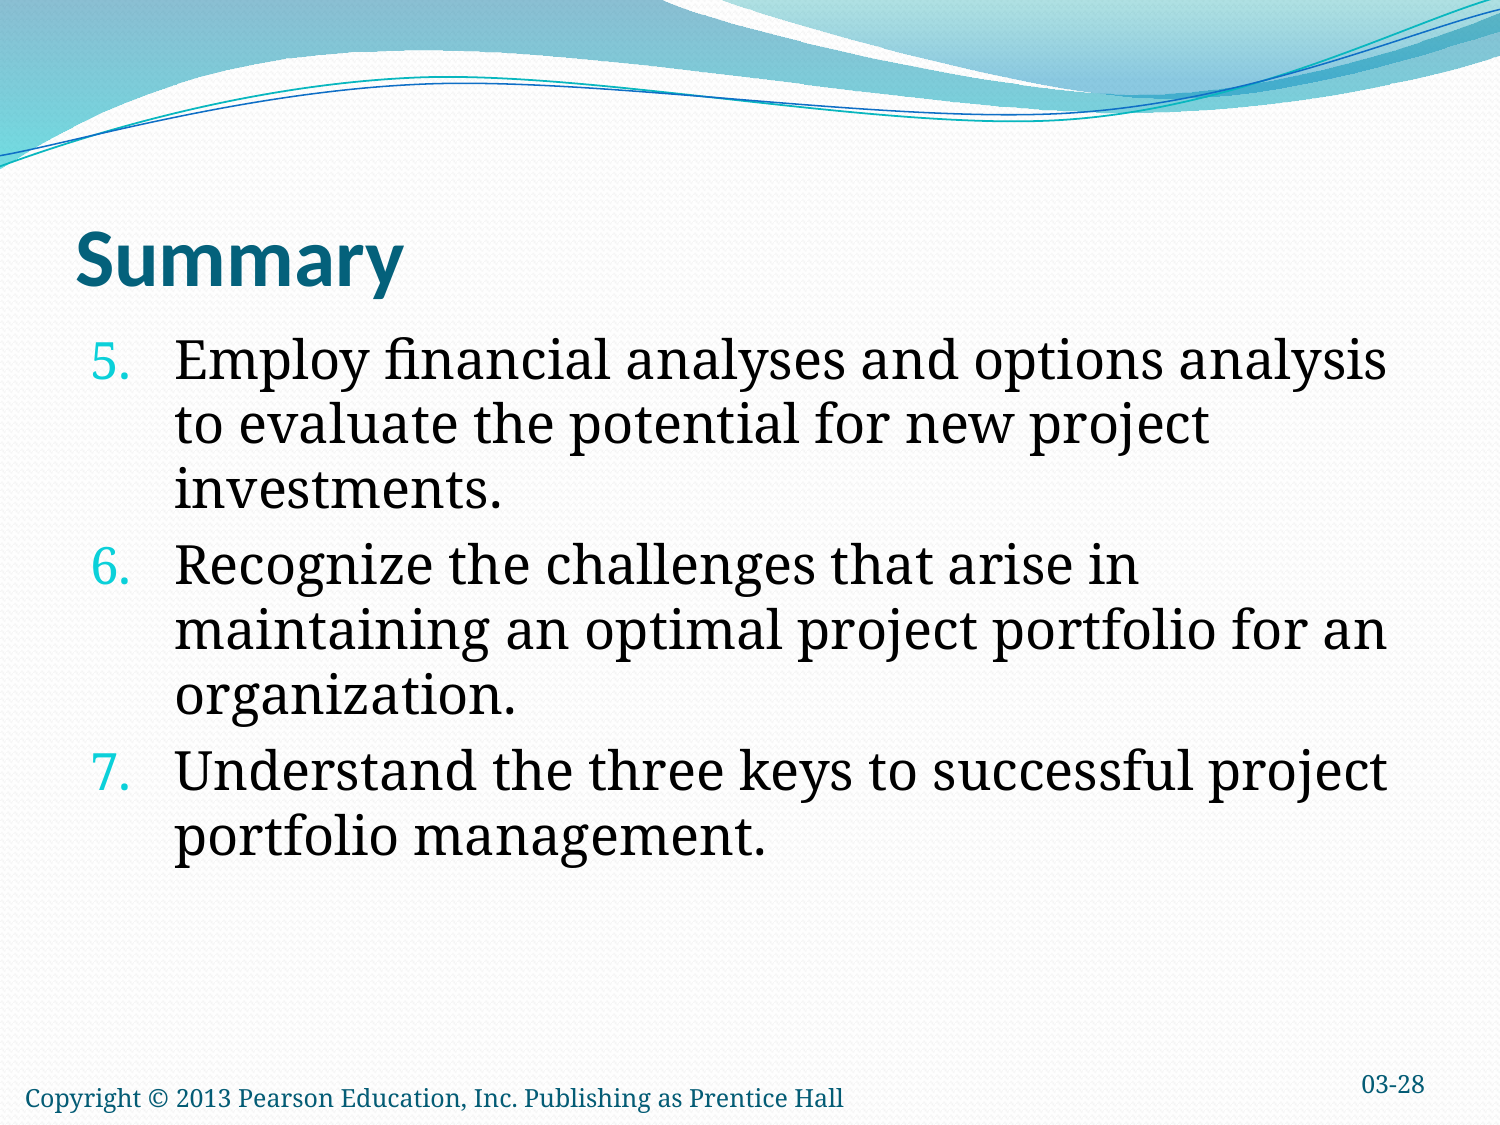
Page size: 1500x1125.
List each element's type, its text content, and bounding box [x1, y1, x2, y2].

title Summary [74, 115, 1426, 304]
slide_number 03-28 [1299, 1042, 1425, 1103]
list Employ financial analyses and options analysis to evaluate the potential for new project investments. Recognize the challenges that arise in maintaining an optimal project portfolio for an organization. Understand the three keys to successful project portfolio management. [74, 317, 1426, 1038]
